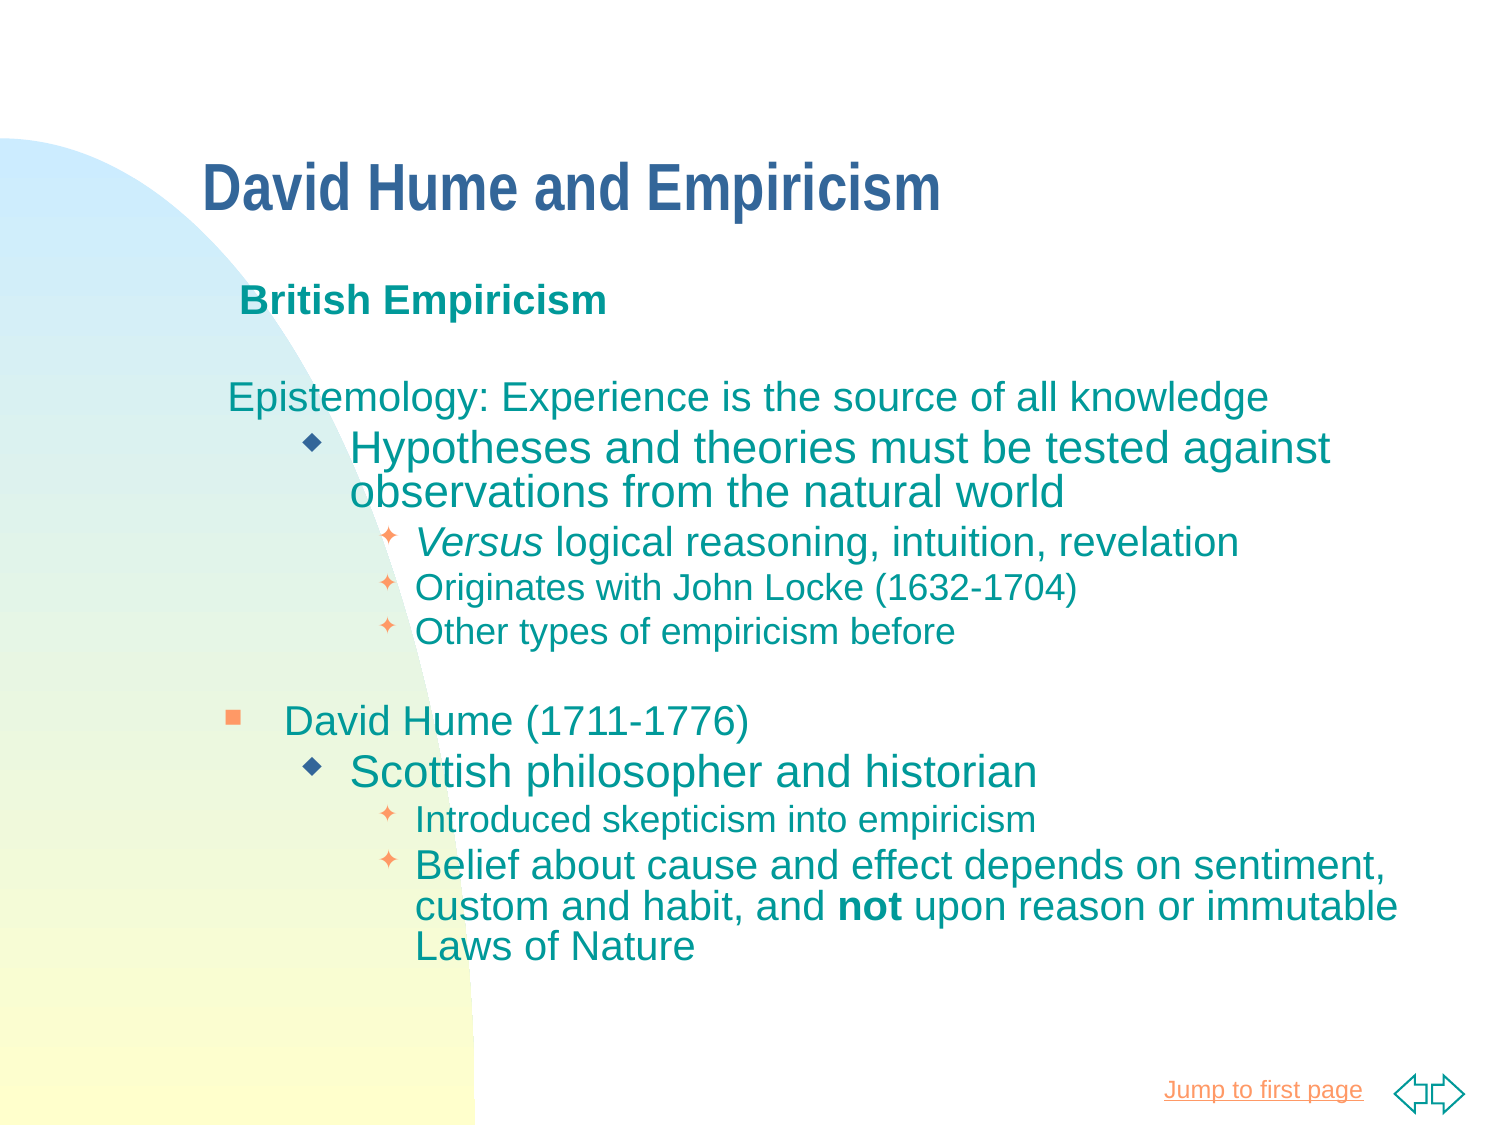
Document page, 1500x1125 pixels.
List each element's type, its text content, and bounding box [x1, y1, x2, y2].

title David Hume and Empiricism [187, 87, 1463, 301]
list British Empiricism Epistemology: Experience is the source of all knowledge Hypotheses and theories must be tested against observations from the natural world Versus logical reasoning, intuition, revelation Originates with John Locke (1632-1704) Other types of empiricism before David Hume (1711-1776) Scottish philosopher and historian Introduced skepticism into empiricism Belief about cause and effect depends on sentiment, custom and habit, and not upon reason or immutable Laws of Nature [212, 274, 1463, 1001]
